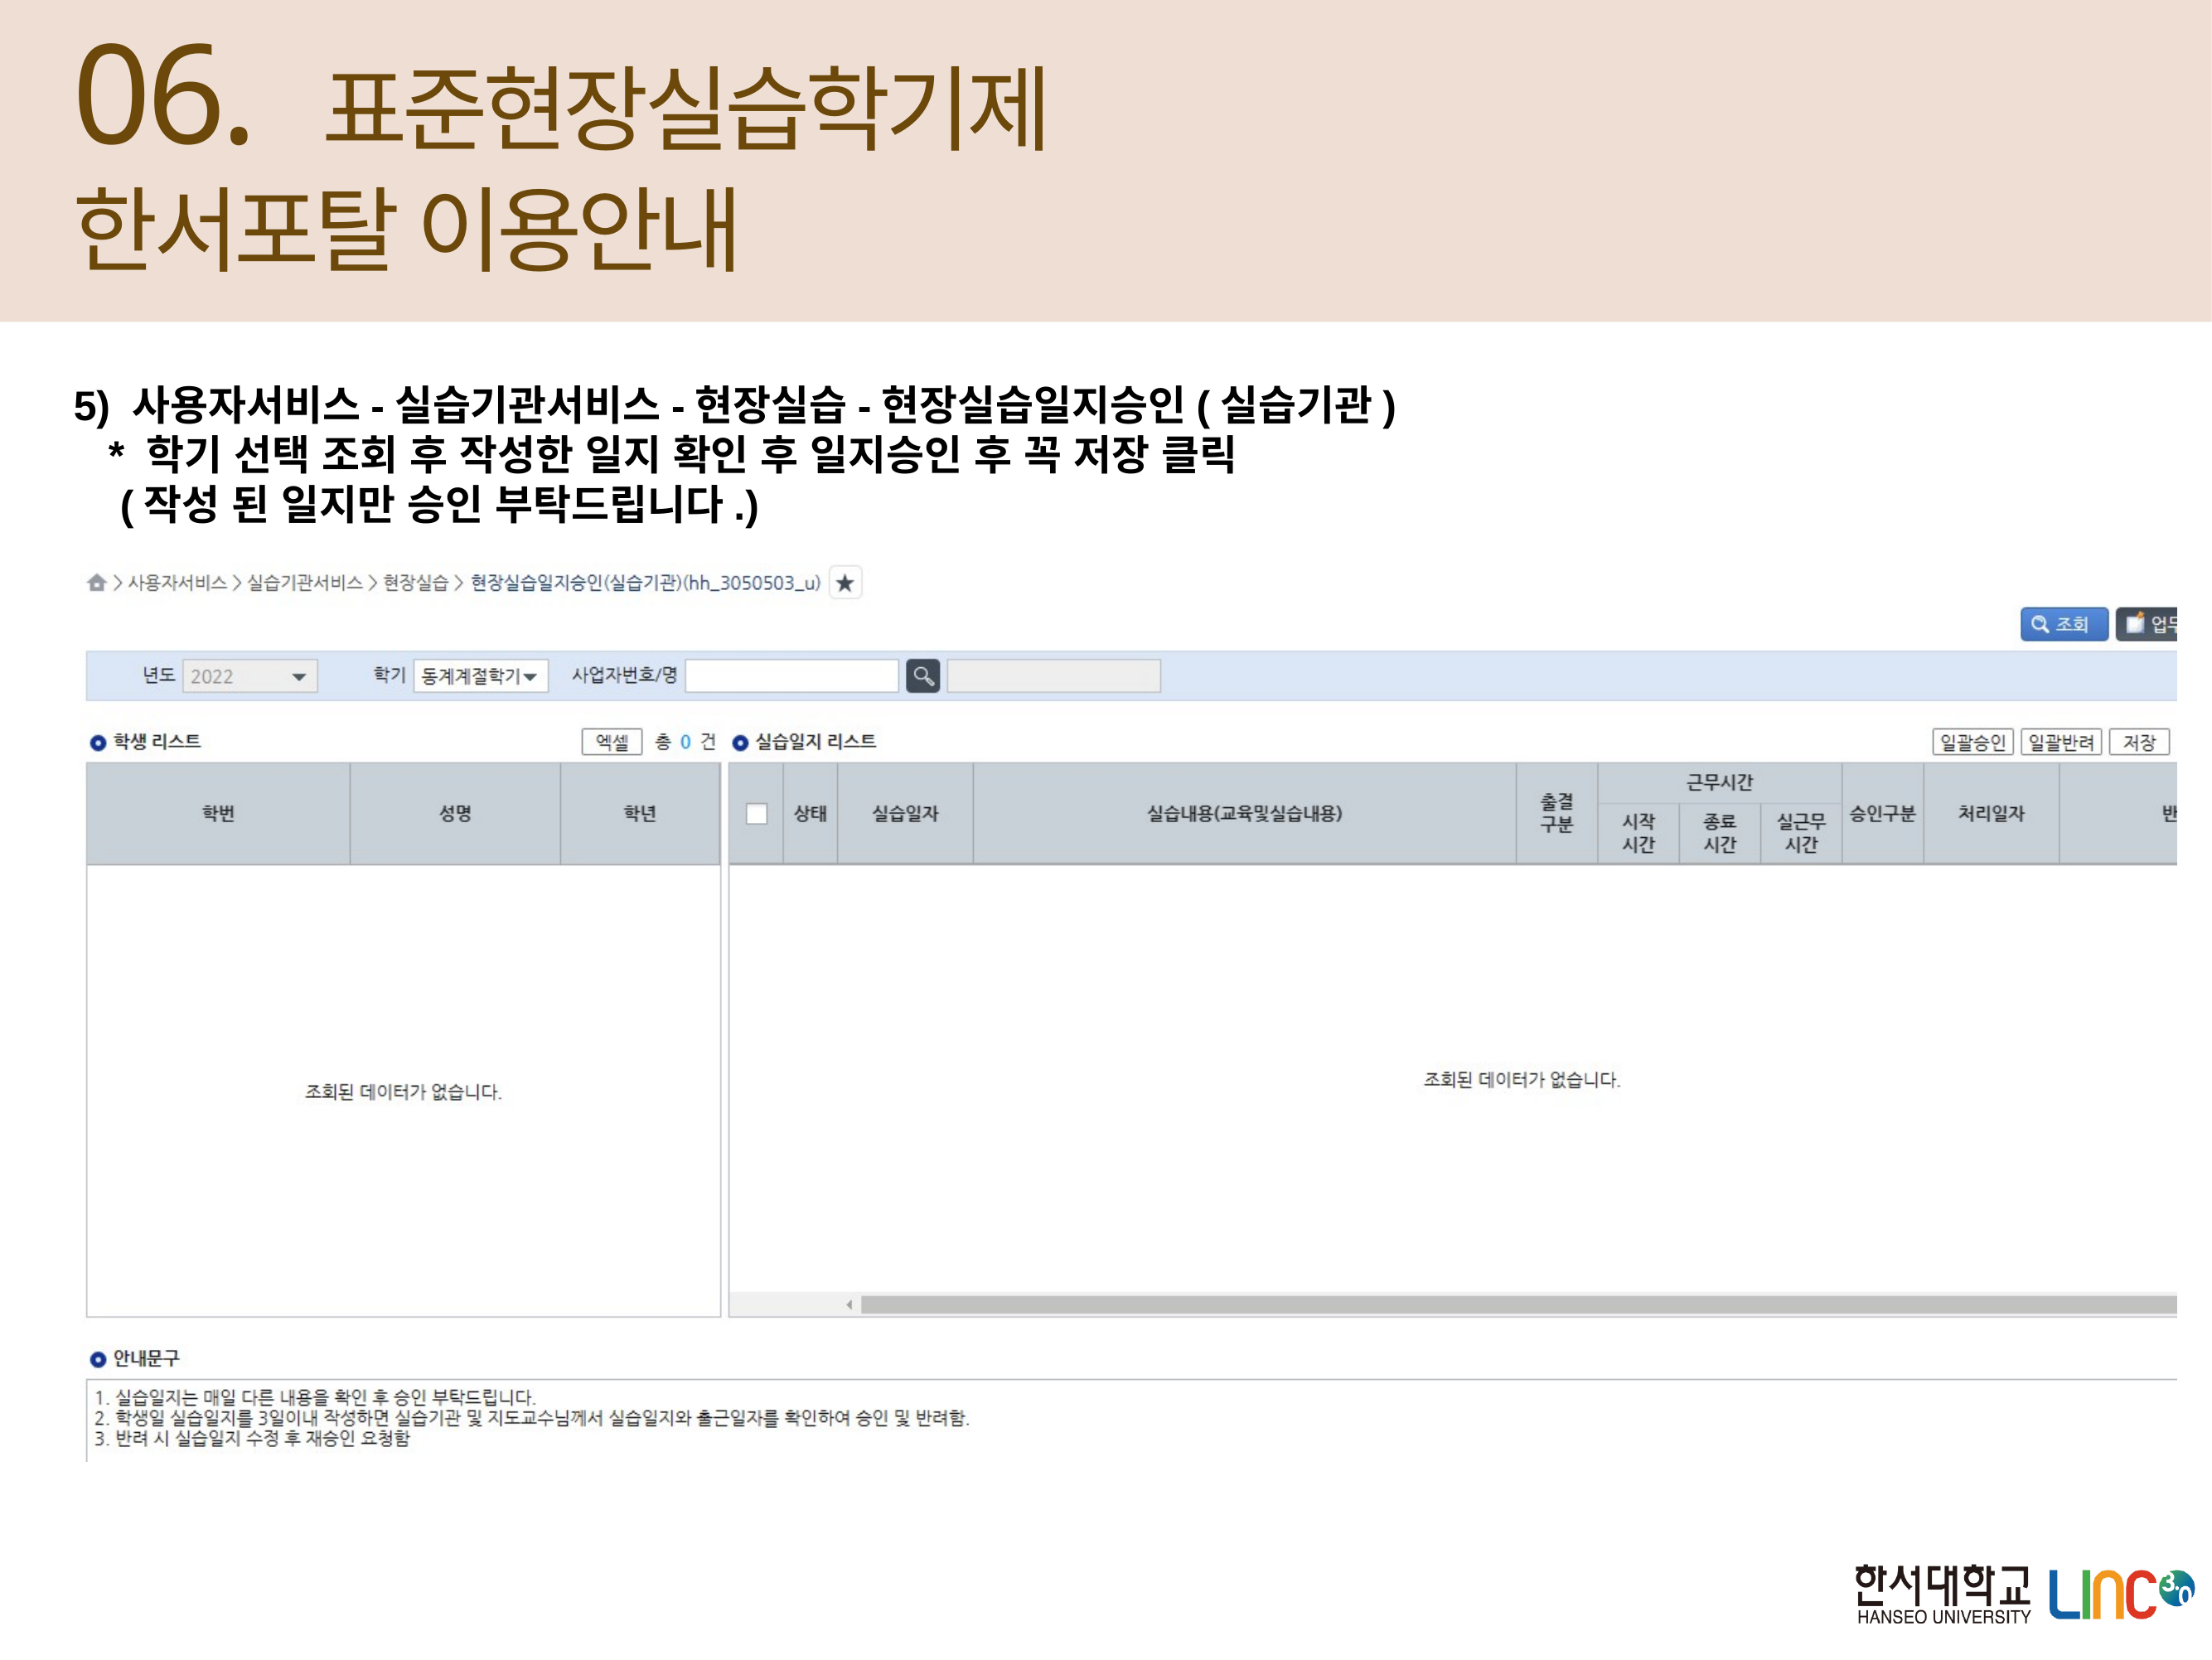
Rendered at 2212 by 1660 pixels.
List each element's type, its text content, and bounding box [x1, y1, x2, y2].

text_box 5) 사용자서비스-실습기관서비스-현장실습-현장실습일지승인(실습기관) * 학기 선택 조회 후 작성한 일지 확인 후 일지승인 후 꼭 저장 클릭 (작성 된 일지만 승인 부탁드립니다.) [61, 323, 1925, 535]
picture [1845, 1547, 2205, 1638]
text_box [0, 0, 2212, 324]
text_box 06. 표준현장실습학기제 한서포탈 이용안내 [61, 0, 1396, 290]
picture [80, 563, 2177, 1462]
